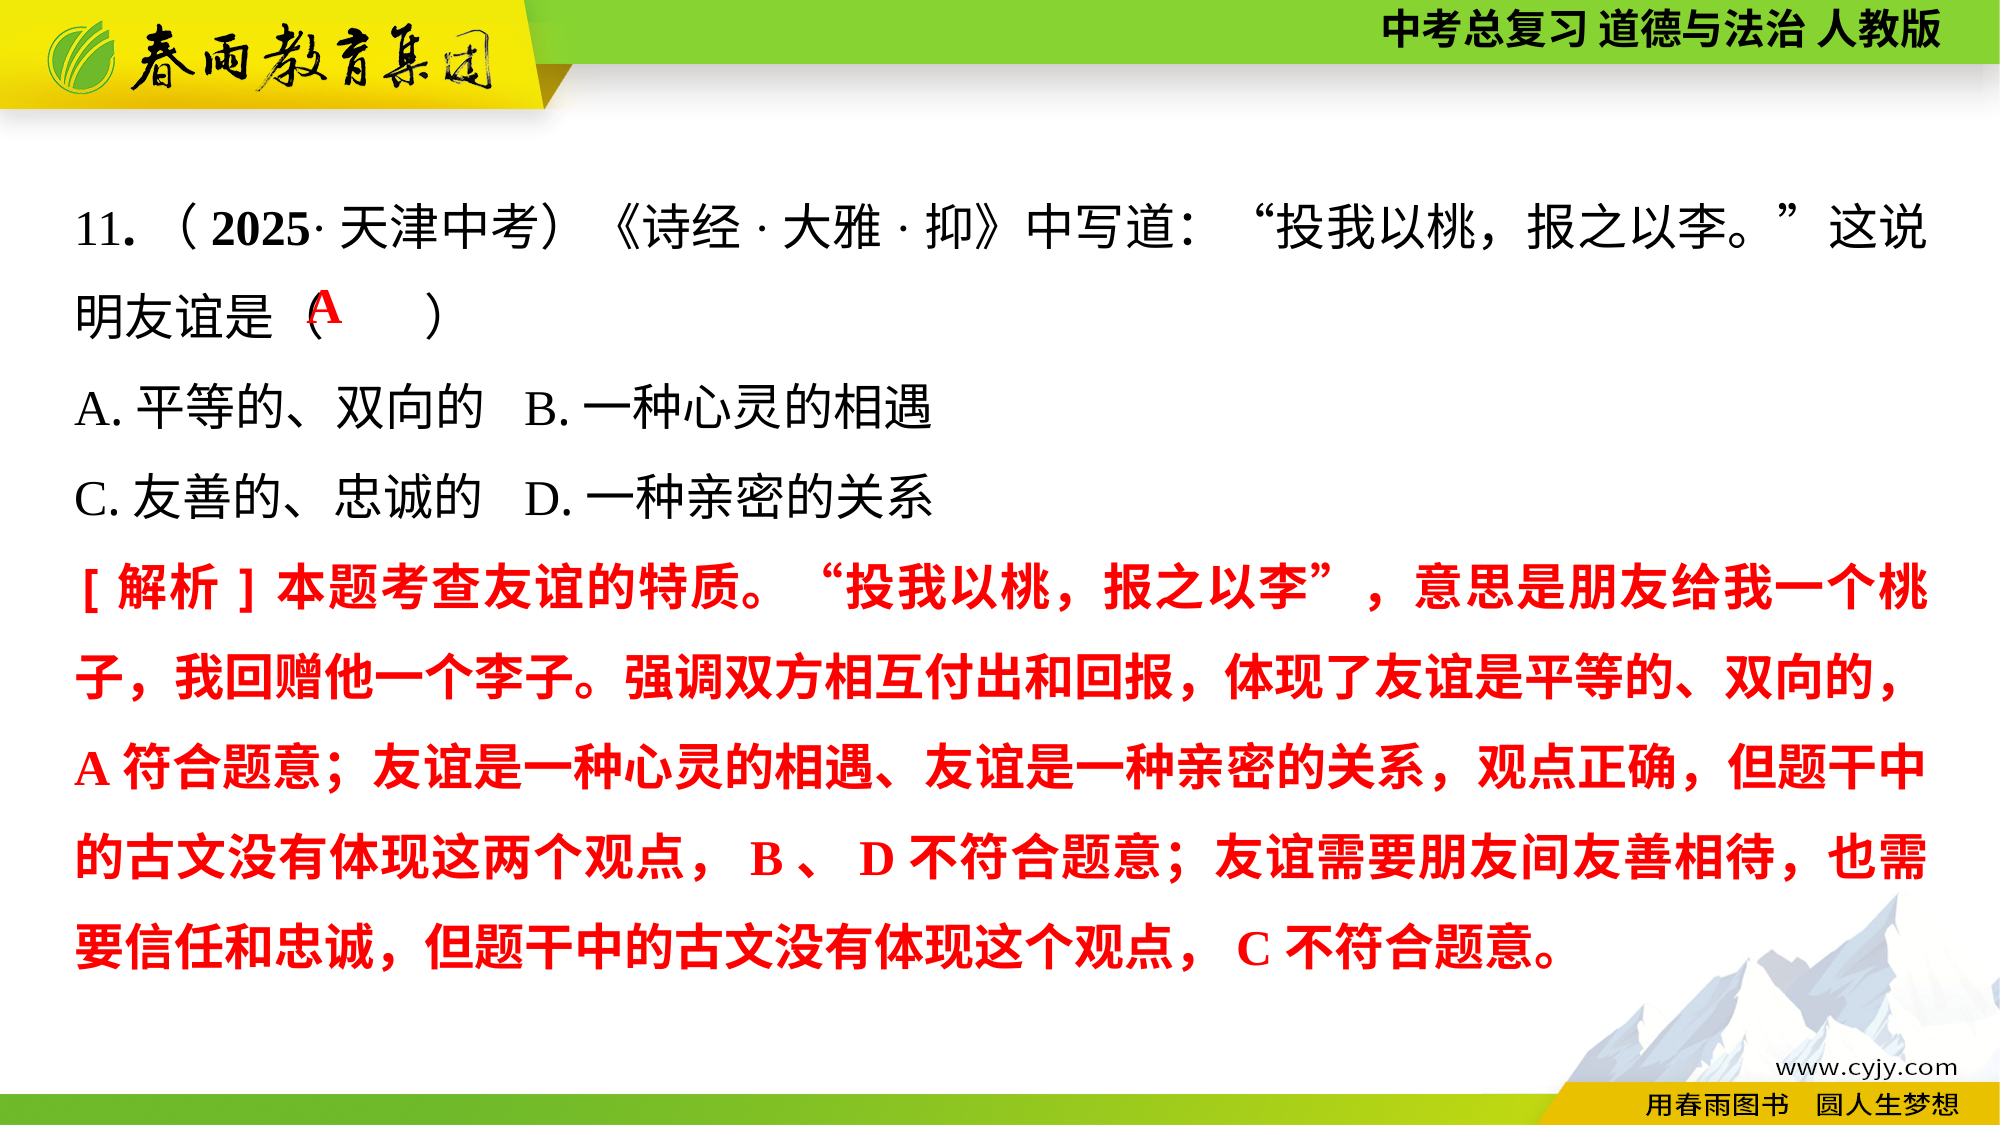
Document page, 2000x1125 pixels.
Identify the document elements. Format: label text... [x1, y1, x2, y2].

text_box [解析]本题考查友谊的特质。“投我以桃，报之以李”，意思是朋友给我一个桃子，我回赠他一个李子。强调双方相互付出和回报，体现了友谊是平等的、双向的，A符合题意；友谊是一种心灵的相遇、友谊是一种亲密的关系，观点正确，但题干中的古文没有体现这两个观点，B、D不符合题意；友谊需要朋友间友善相待，也需要信任和忠诚，但题干中的古文没有体现这个观点，C不符合题意。 [59, 517, 1944, 983]
text_box A [291, 265, 358, 341]
picture [0, 0, 2000, 1125]
list 11.（2025·天津中考）《诗经·大雅·抑》中写道：“投我以桃，报之以李。”这说明友谊是（ ） A.平等的、双向的 B.一种心灵的相遇 C.友善的、忠诚的 D.一种亲密的关系 [59, 157, 1944, 517]
